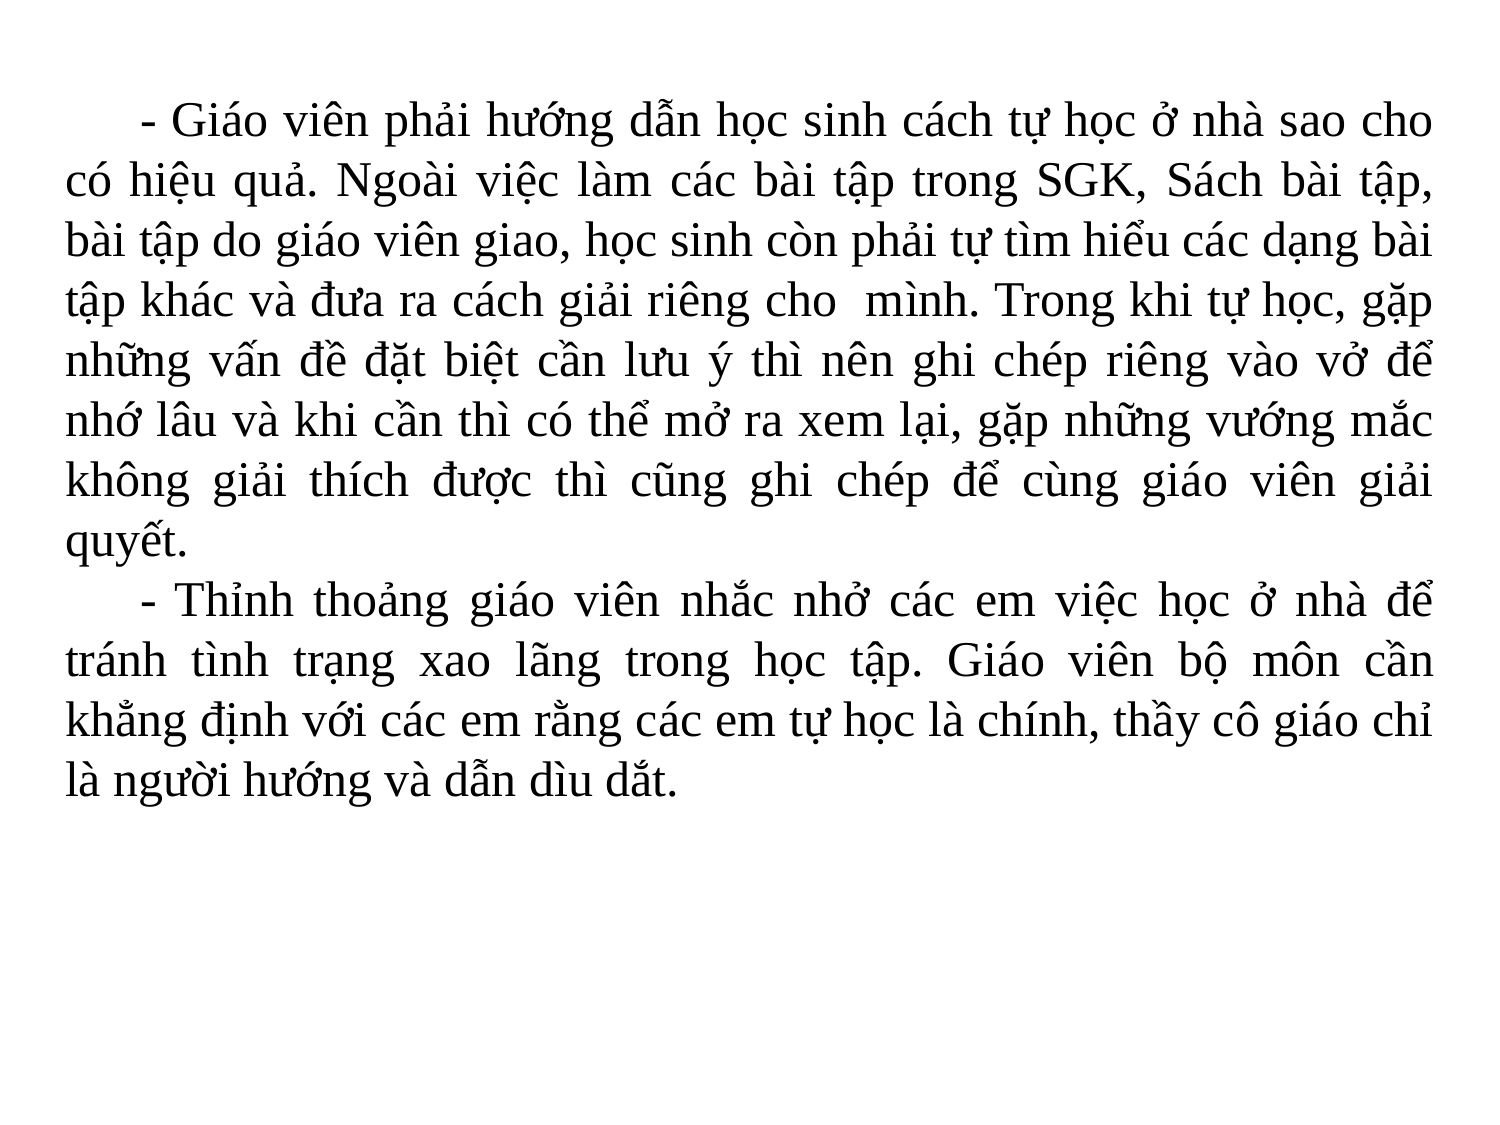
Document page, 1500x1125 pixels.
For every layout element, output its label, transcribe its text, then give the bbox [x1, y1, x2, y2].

text_box - Giáo viên phải hướng dẫn học sinh cách tự học ở nhà sao cho có hiệu quả. Ngoài việc làm các bài tập trong SGK, Sách bài tập, bài tập do giáo viên giao, học sinh còn phải tự tìm hiểu các dạng bài tập khác và đưa ra cách giải riêng cho mình. Trong khi tự học, gặp những vấn đề đặt biệt cần lưu ý thì nên ghi chép riêng vào vở để nhớ lâu và khi cần thì có thể mở ra xem lại, gặp những vướng mắc không giải thích được thì cũng ghi chép để cùng giáo viên giải quyết. - Thỉnh thoảng giáo viên nhắc nhở các em việc học ở nhà để tránh tình trạng xao lãng trong học tập. Giáo viên bộ môn cần khẳng định với các em rằng các em tự học là chính, thầy cô giáo chỉ là người hướng và dẫn dìu dắt. [50, 78, 1450, 814]
